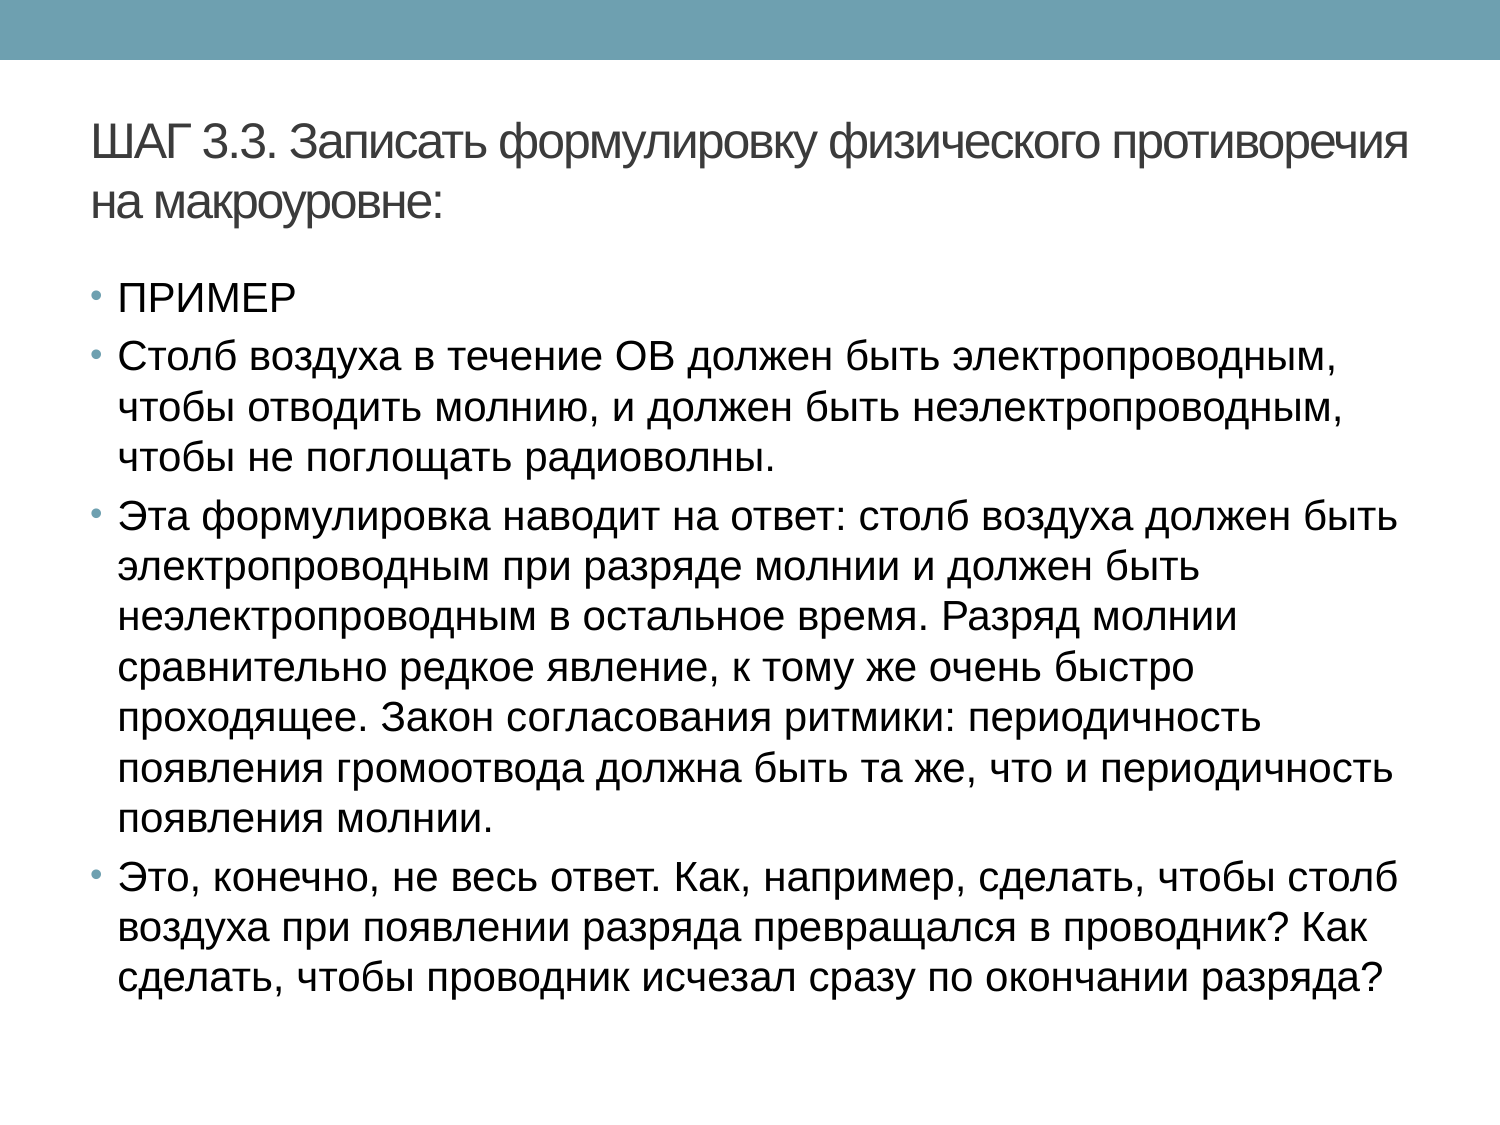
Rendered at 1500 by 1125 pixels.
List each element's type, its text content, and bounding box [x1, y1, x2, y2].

list ПРИМЕР Столб воздуха в течение ОВ должен быть электропроводным, чтобы отводить молнию, и должен быть неэлектропроводным, чтобы не поглощать радиоволны. Эта формулировка наводит на ответ: столб воздуха должен быть электропроводным при разряде молнии и должен быть неэлектропроводным в остальное время. Разряд молнии сравнительно редкое явление, к тому же очень быстро проходящее. Закон согласования ритмики: периодичность появления громоотвода должна быть та же, что и периодичность появления молнии. Это, конечно, не весь ответ. Как, например, сделать, чтобы столб воздуха при появлении разряда превращался в проводник? Как сделать, чтобы проводник исчезал сразу по окончании разряда? [75, 262, 1425, 1063]
title ШАГ 3.3. Записать формулировку физического противоречия на макроуровне: [75, 87, 1425, 250]
